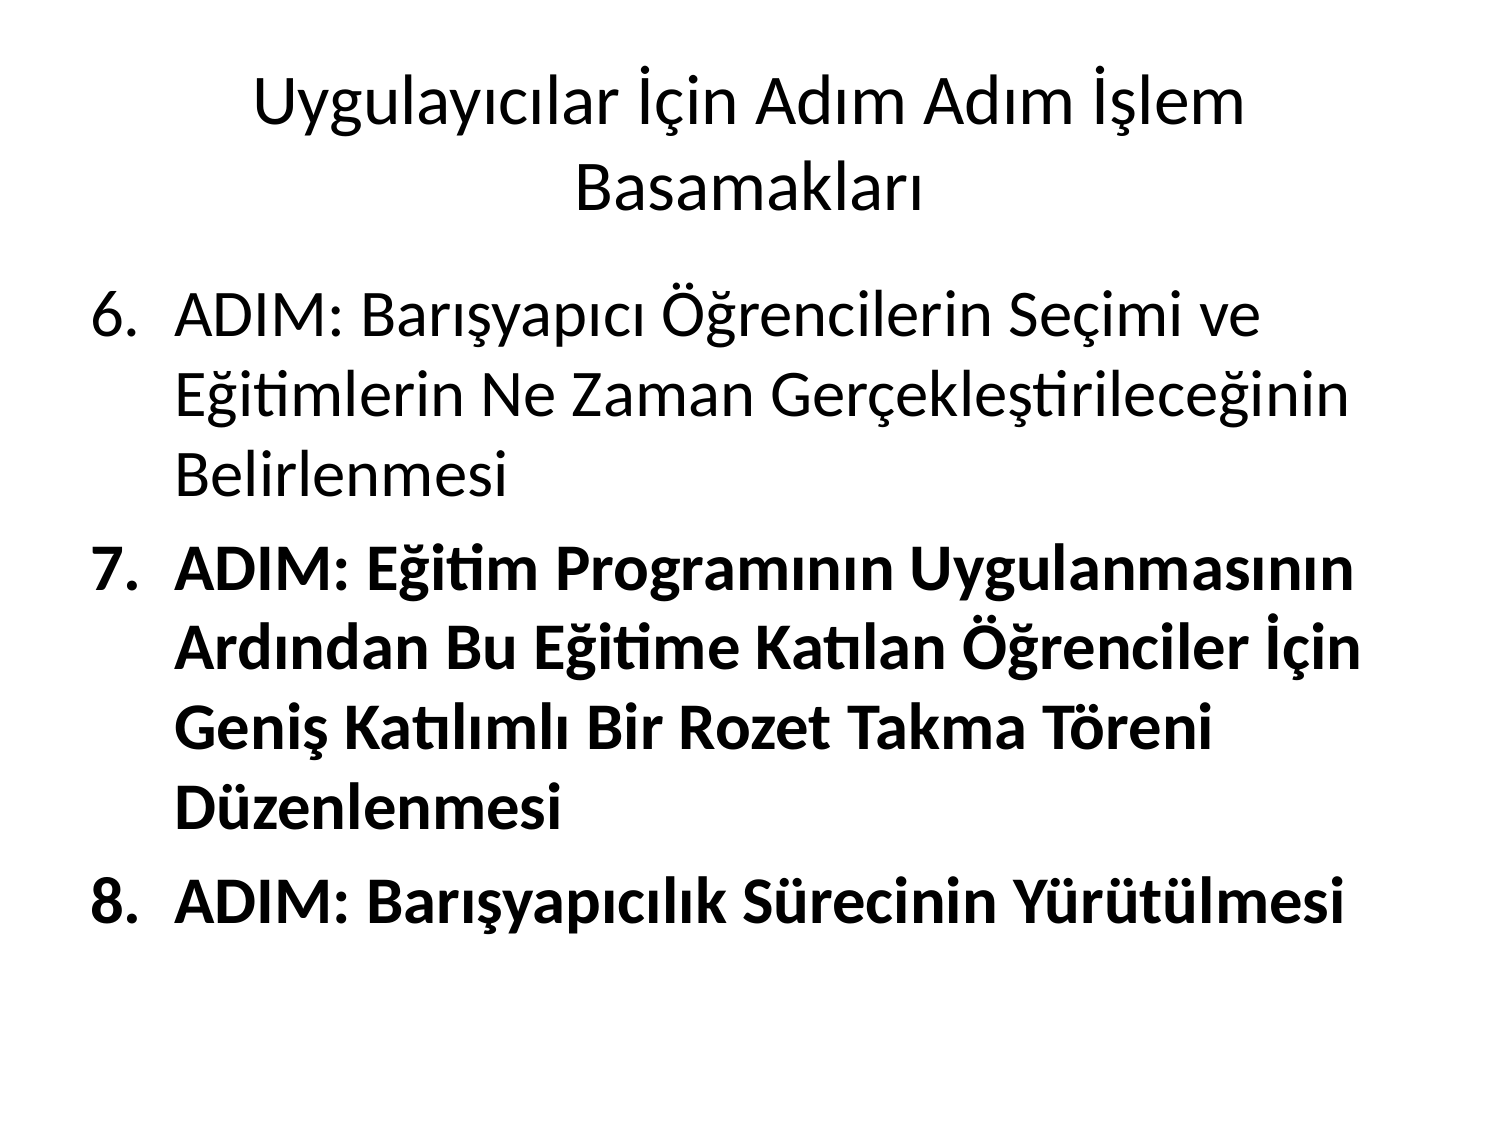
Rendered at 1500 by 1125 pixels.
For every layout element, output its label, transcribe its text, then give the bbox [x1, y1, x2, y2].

list ADIM: Barışyapıcı Öğrencilerin Seçimi ve Eğitimlerin Ne Zaman Gerçekleştirileceğinin Belirlenmesi ADIM: Eğitim Programının Uygulanmasının Ardından Bu Eğitime Katılan Öğrenciler İçin Geniş Katılımlı Bir Rozet Takma Töreni Düzenlenmesi ADIM: Barışyapıcılık Sürecinin Yürütülmesi [75, 262, 1425, 1005]
title Uygulayıcılar İçin Adım Adım İşlem Basamakları [75, 45, 1425, 233]
